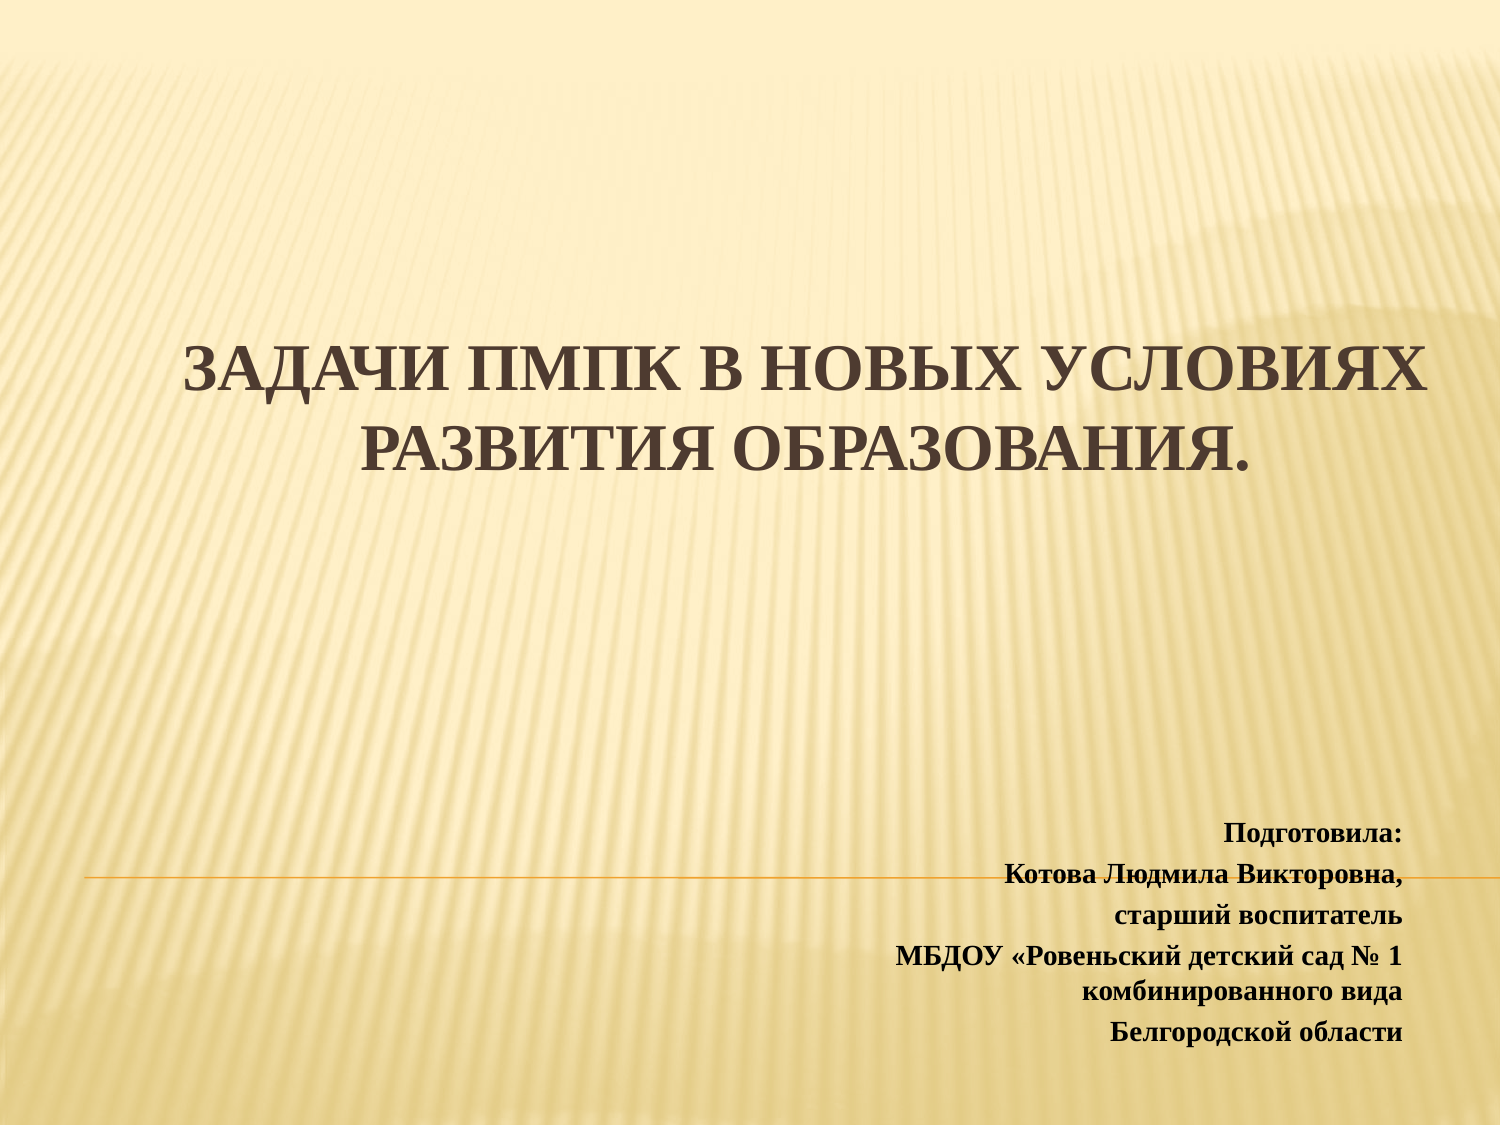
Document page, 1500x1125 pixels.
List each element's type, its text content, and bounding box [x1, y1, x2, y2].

subtitle Подготовила: Котова Людмила Викторовна, старший воспитатель МБДОУ «Ровеньский детский сад № 1 комбинированного вида Белгородской области [761, 632, 1418, 1055]
title Задачи ПМПк в новых условиях развития образования. [112, 316, 1500, 517]
